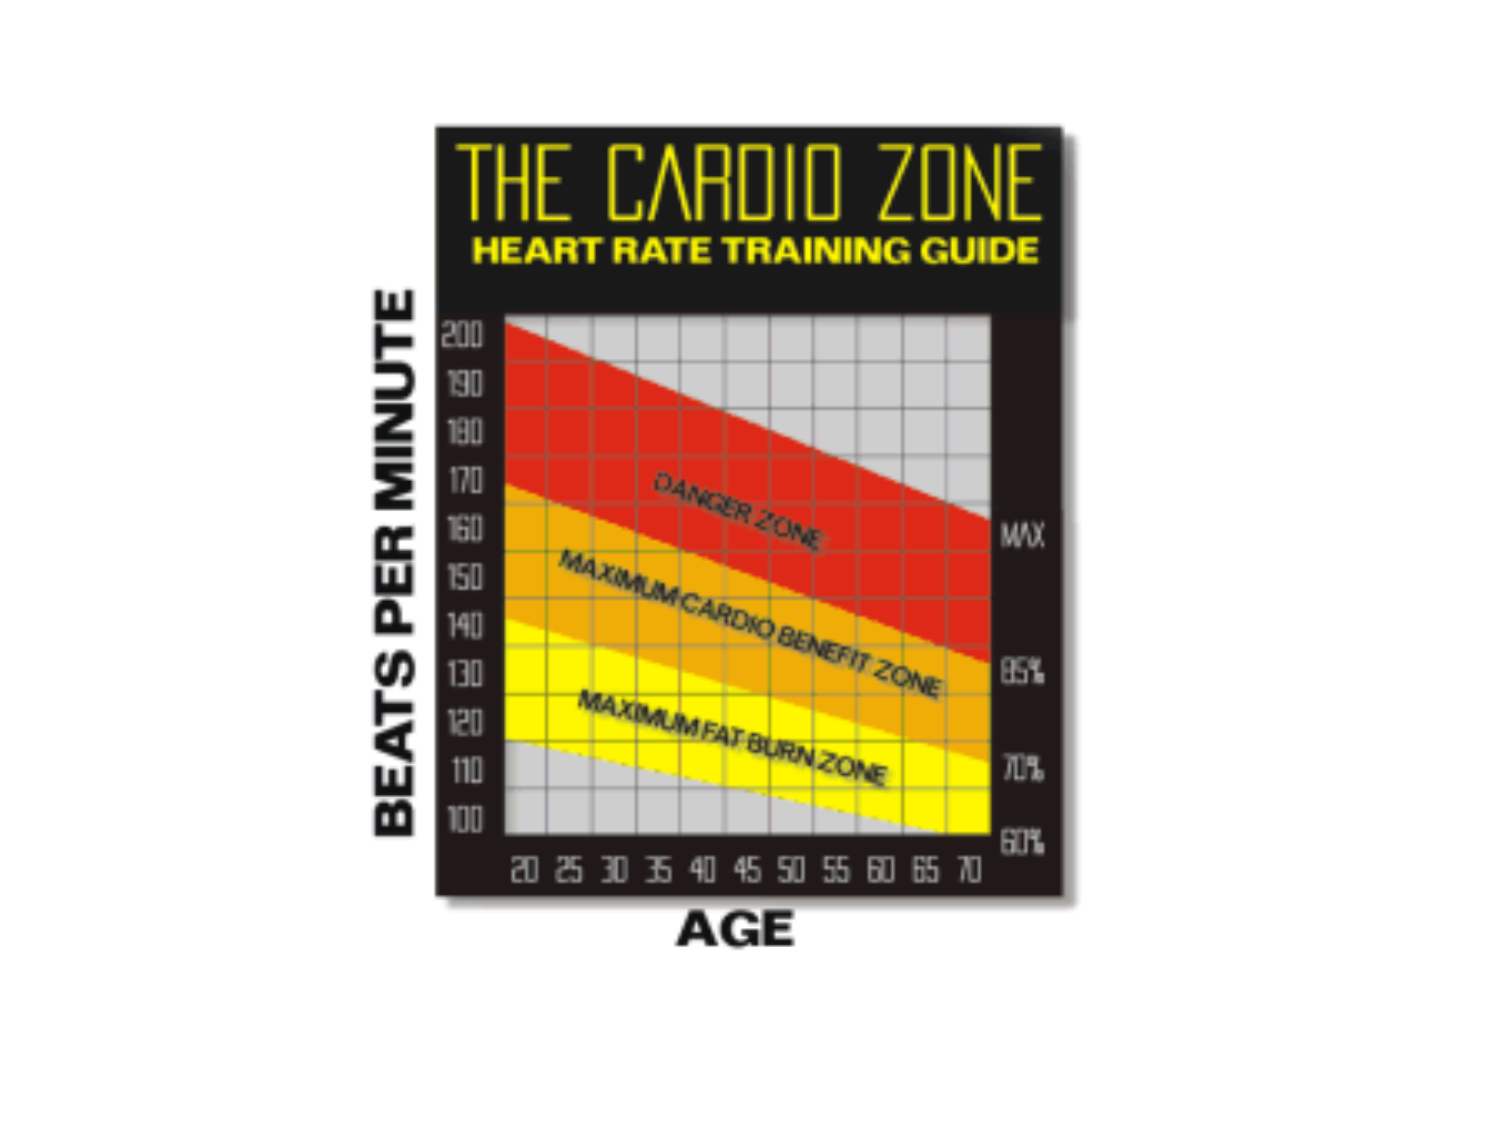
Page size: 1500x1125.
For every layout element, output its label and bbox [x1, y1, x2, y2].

list [353, 105, 1102, 978]
